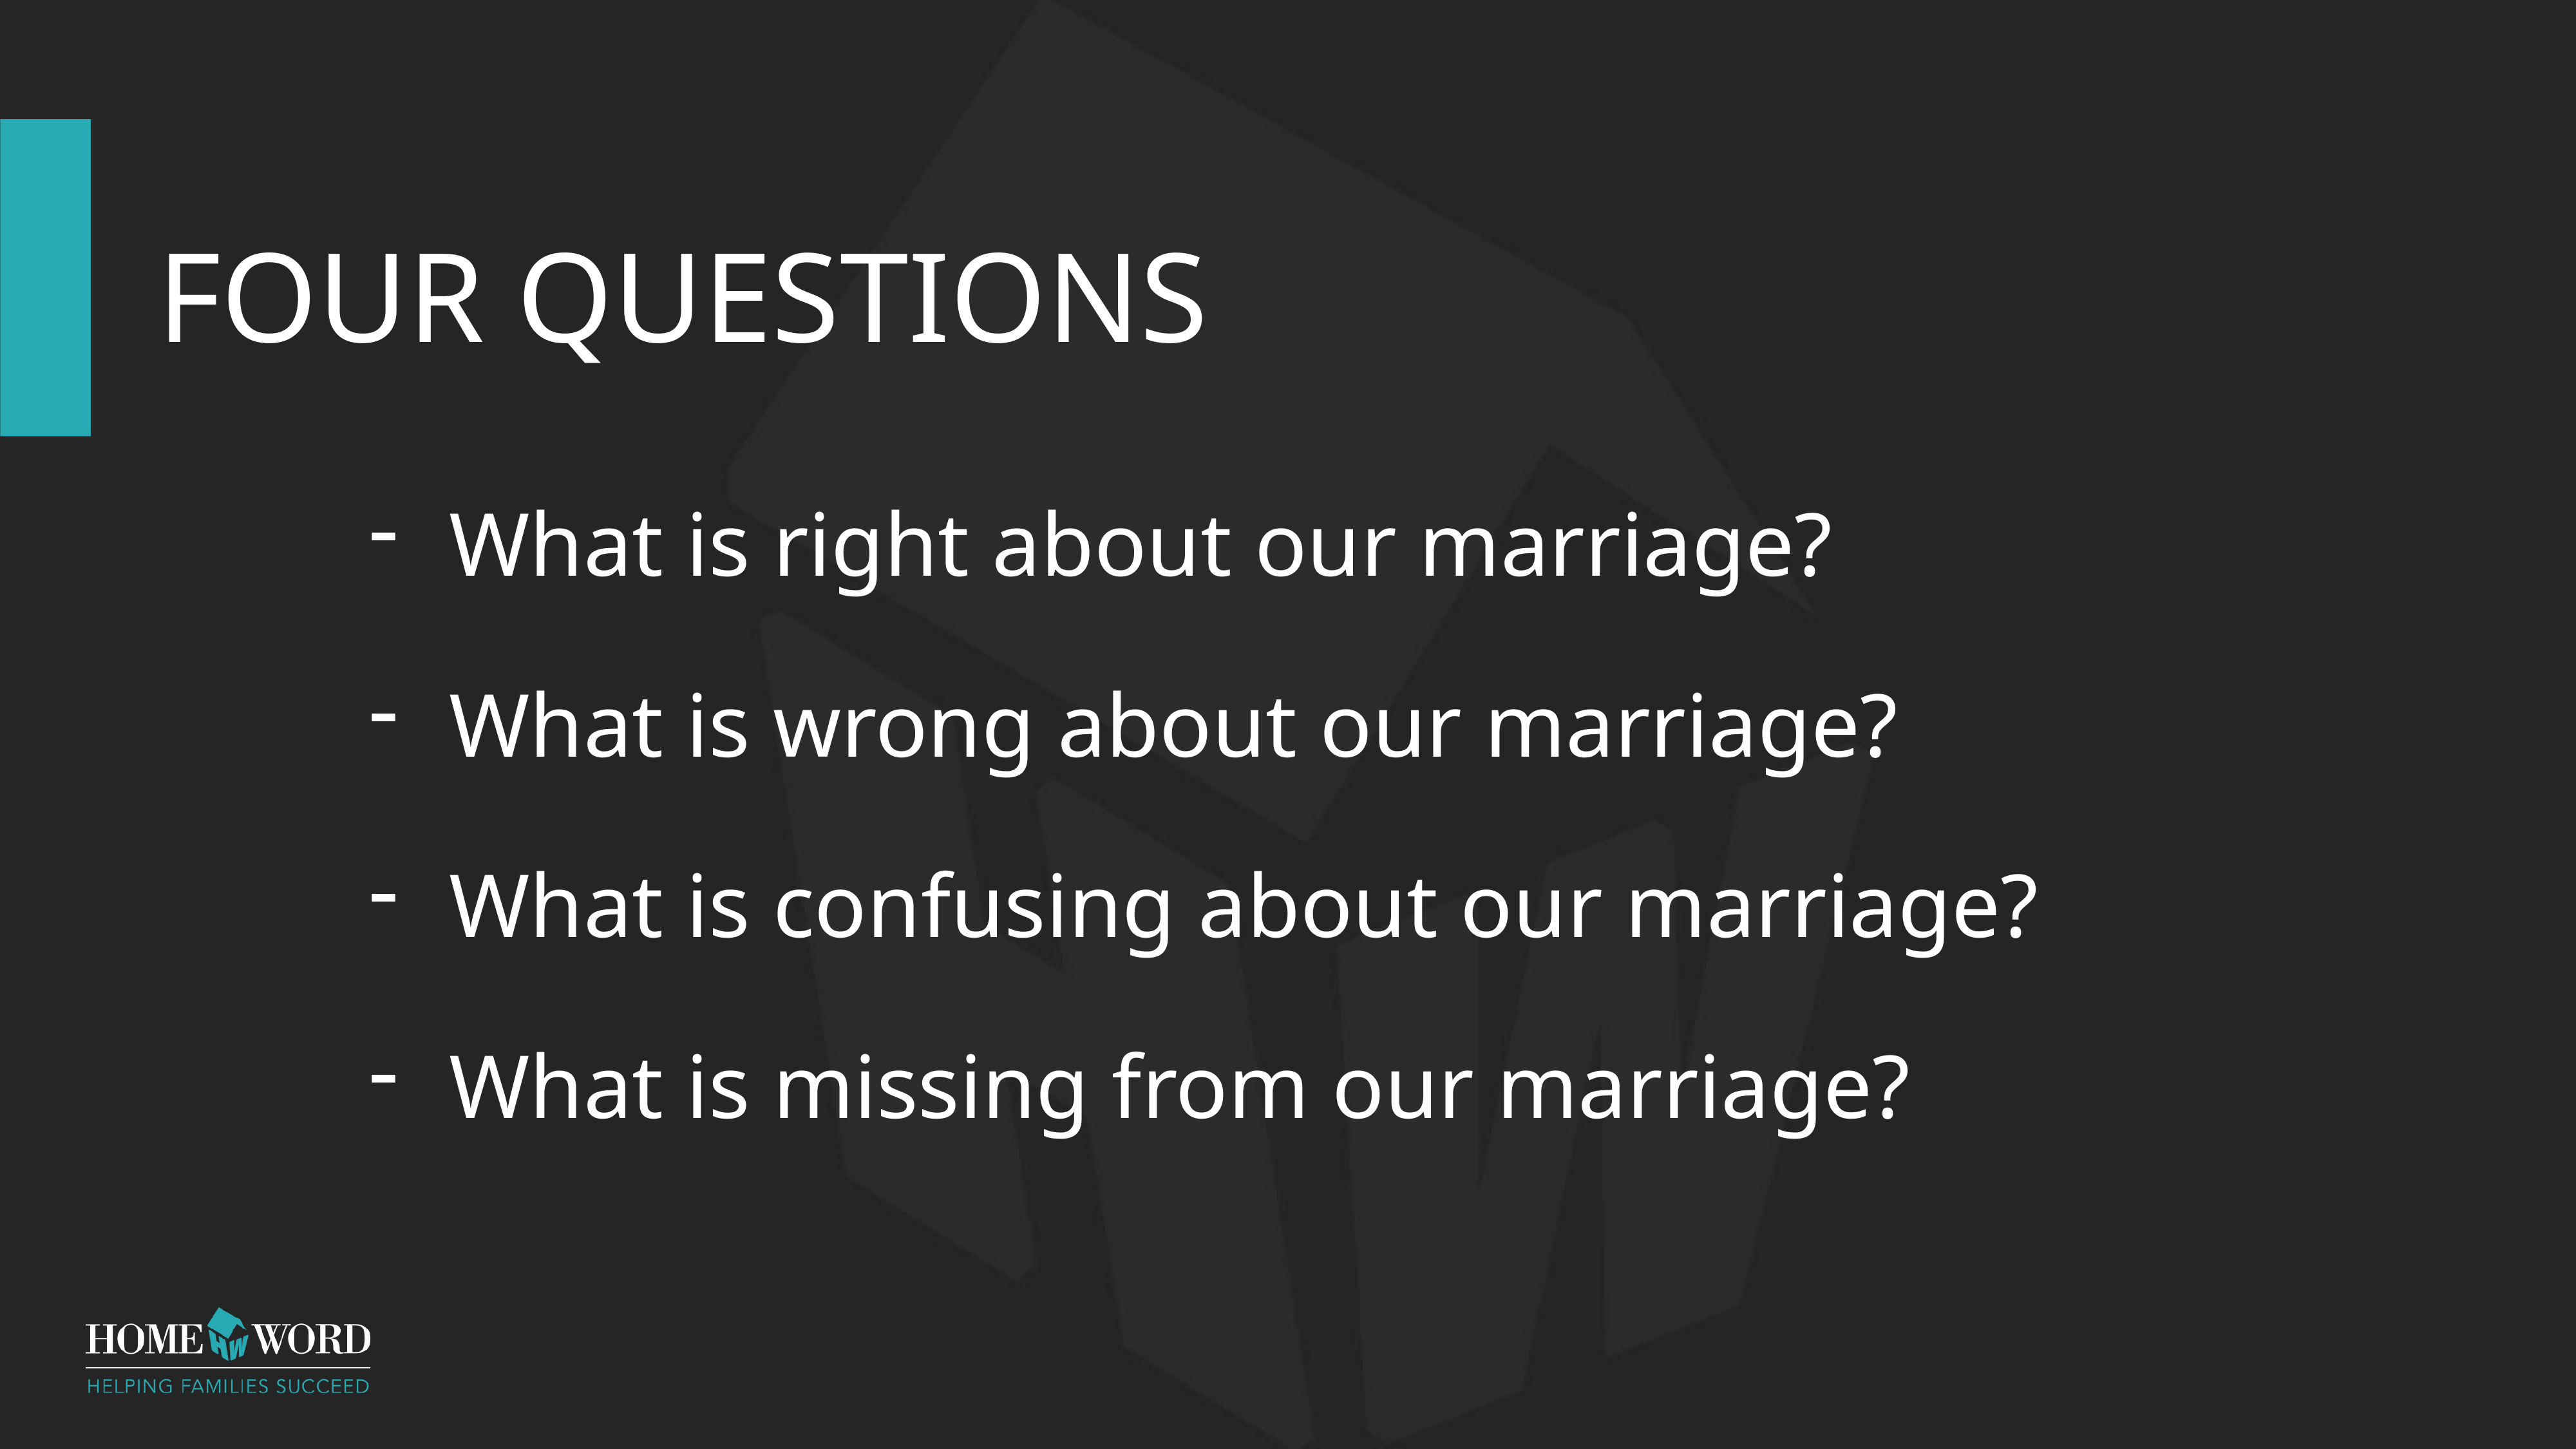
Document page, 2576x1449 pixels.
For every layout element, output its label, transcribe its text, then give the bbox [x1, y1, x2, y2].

title Four Questions [151, 120, 2201, 466]
text_box What is right about our marriage? What is wrong about our marriage? What is confusing about our marriage? What is missing from our marriage? [364, 483, 2130, 1193]
picture [0, 0, 2576, 1449]
